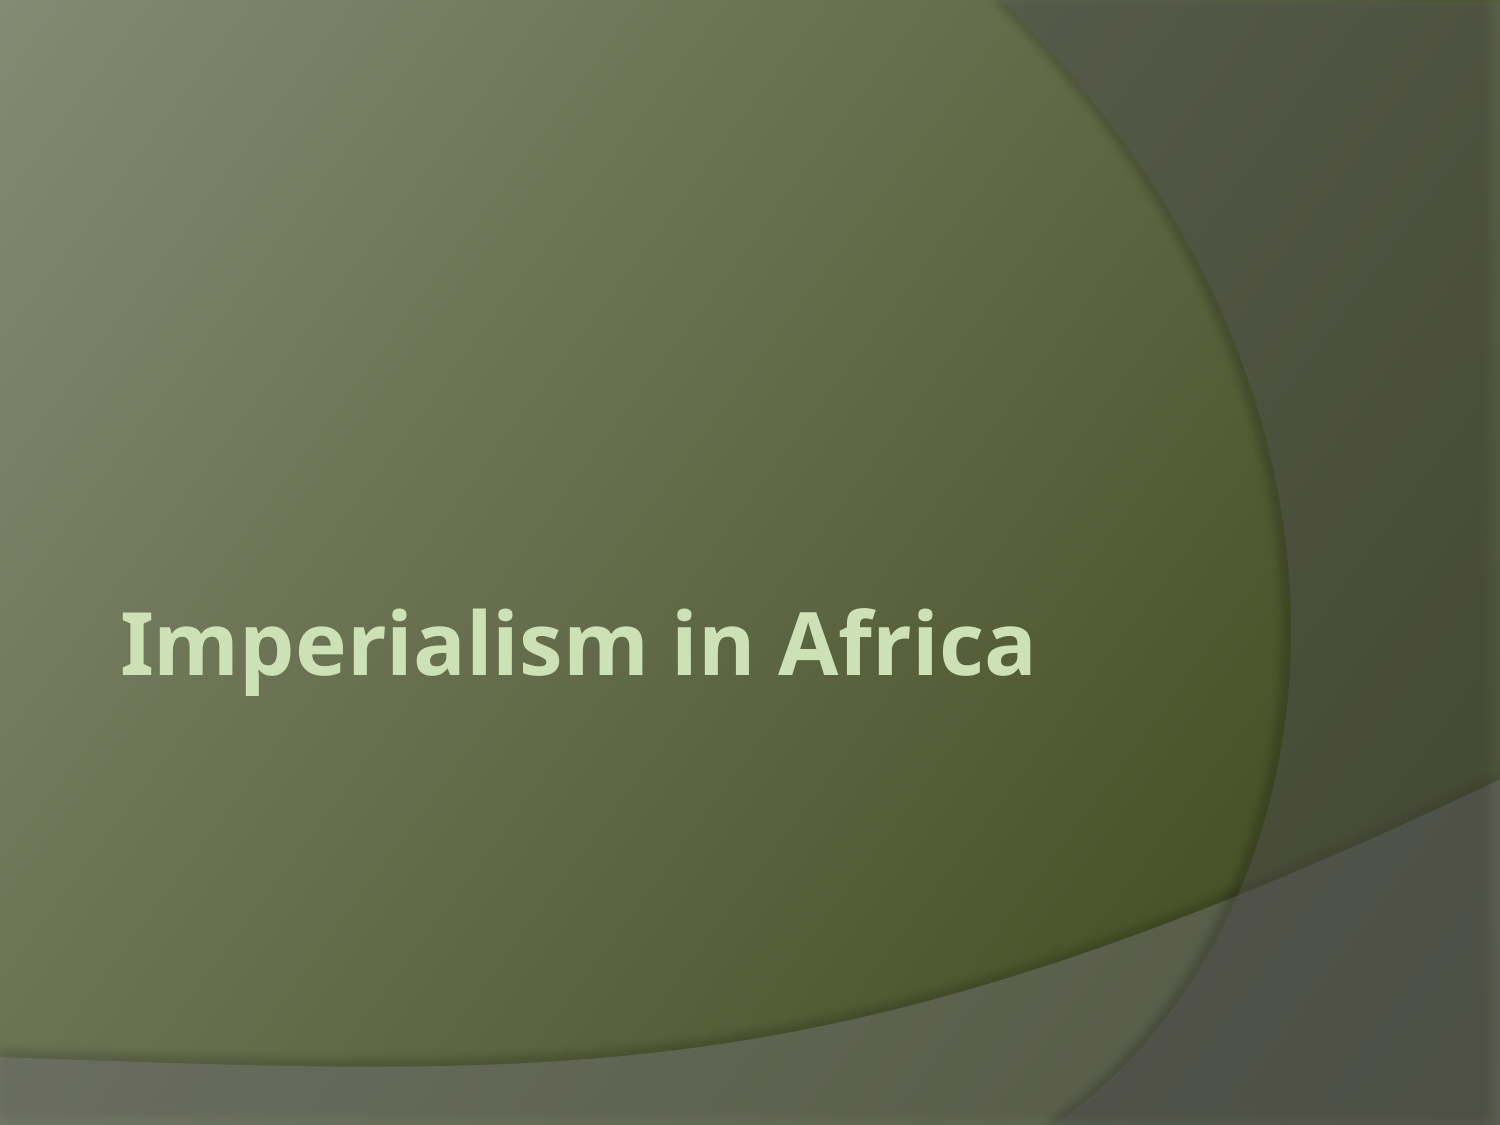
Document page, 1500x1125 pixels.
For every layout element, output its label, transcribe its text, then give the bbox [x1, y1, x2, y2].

title Imperialism in Africa [112, 587, 1200, 888]
